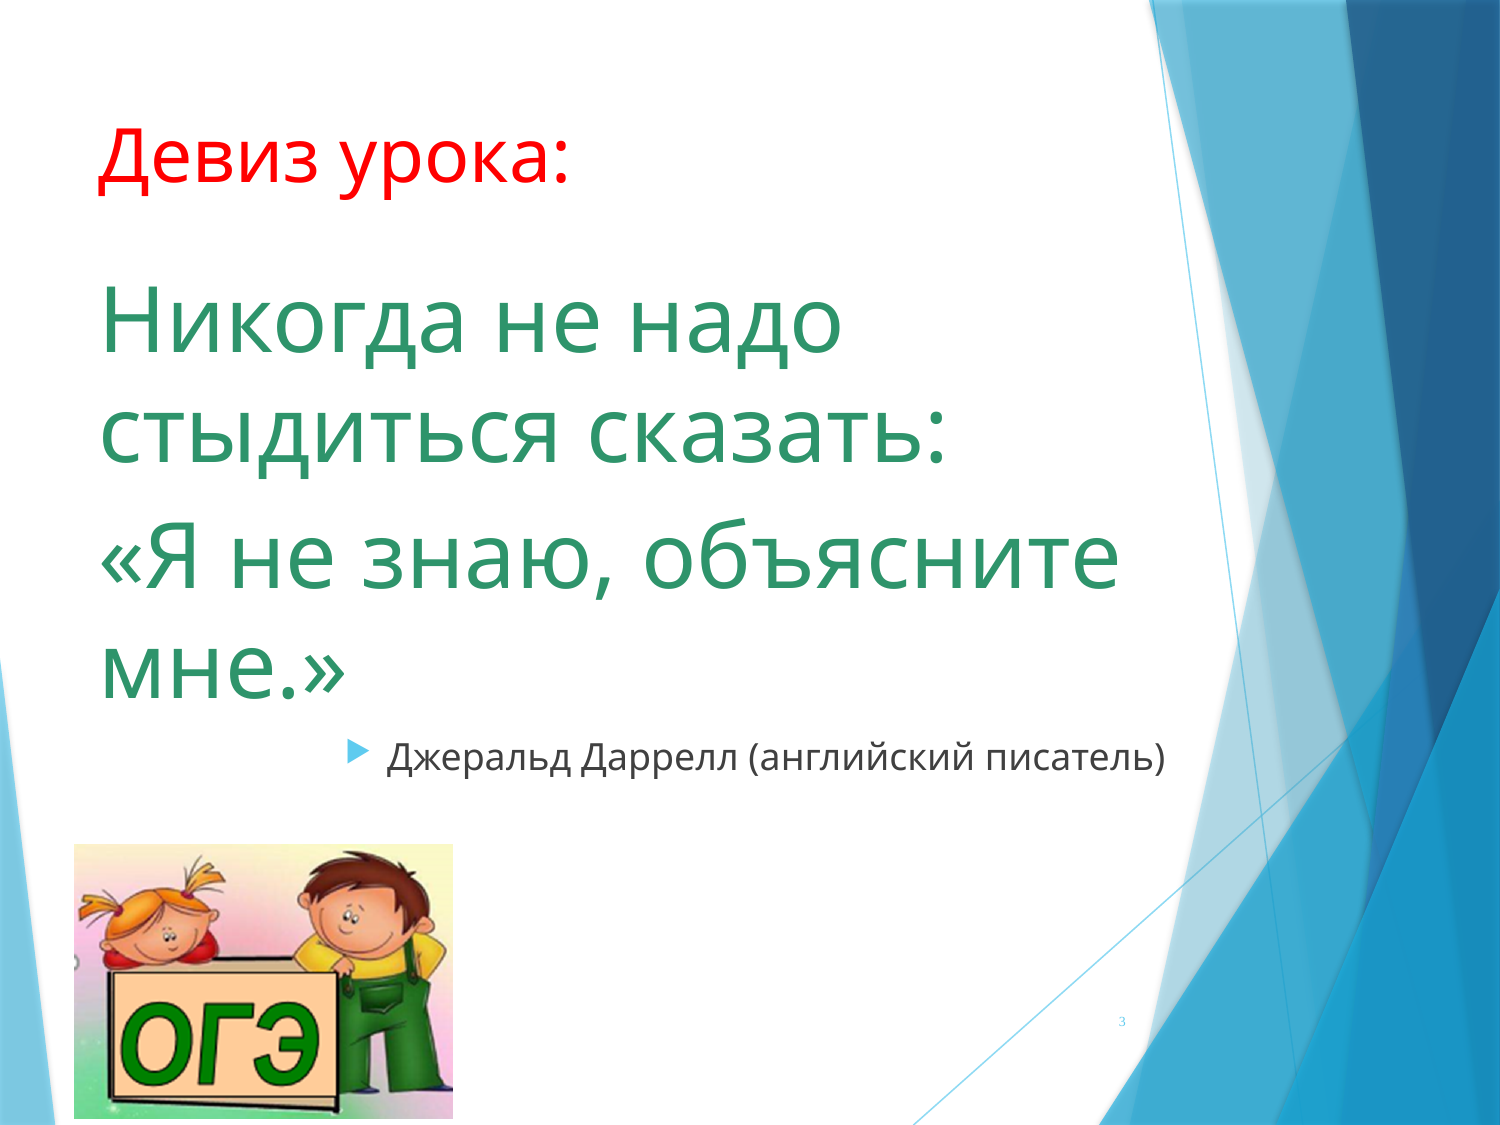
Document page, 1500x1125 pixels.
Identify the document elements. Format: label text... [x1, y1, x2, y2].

slide_number 3 [1056, 991, 1141, 1051]
list Никогда не надо стыдиться сказать: «Я не знаю, объясните мне.» Джеральд Даррелл (английский писатель) [83, 253, 1181, 845]
picture [73, 843, 453, 1119]
title Девиз урока: [83, 99, 1141, 253]
